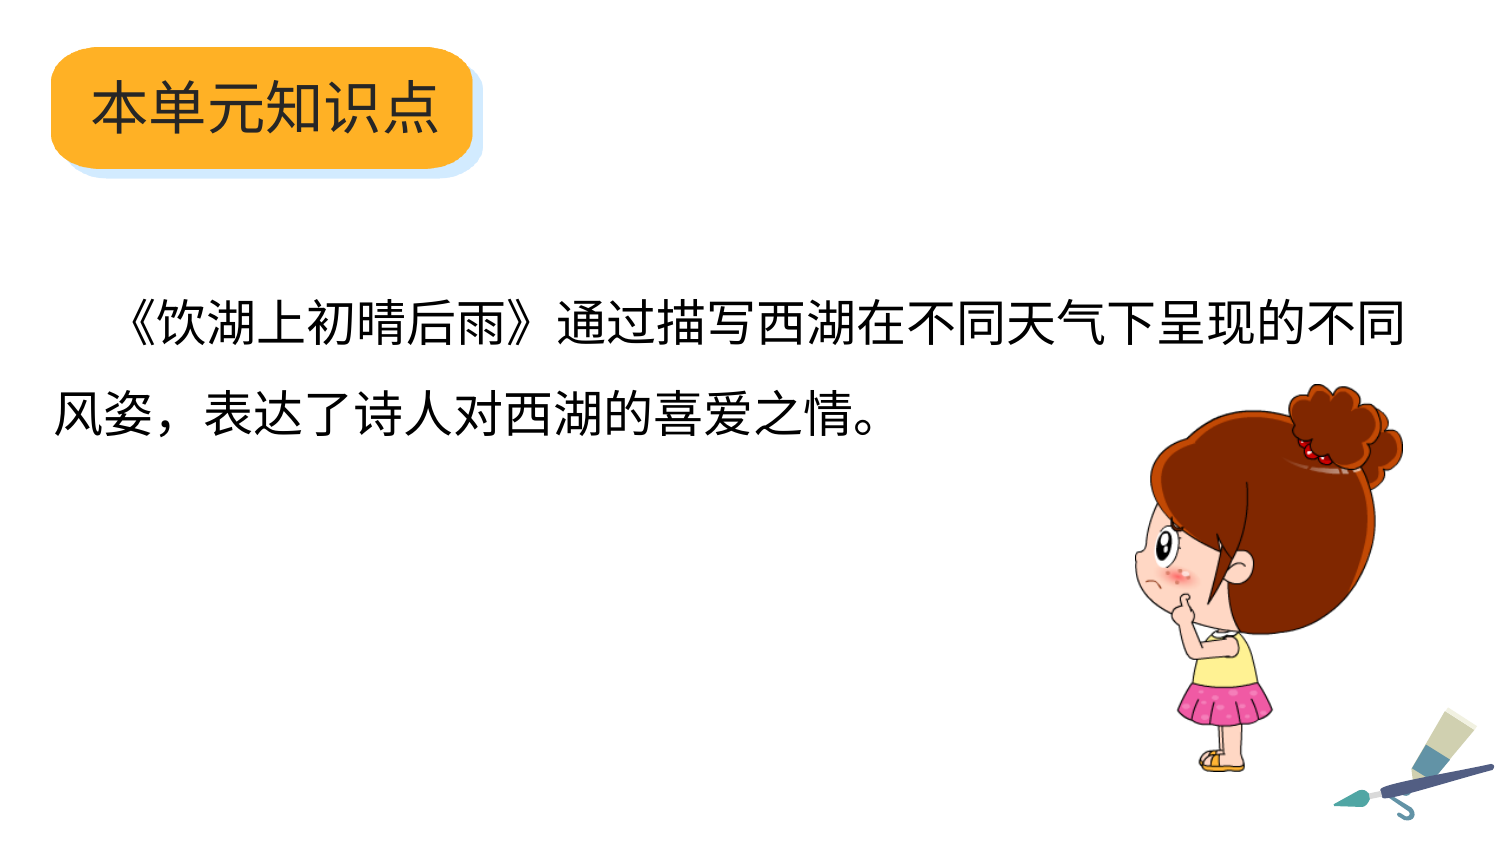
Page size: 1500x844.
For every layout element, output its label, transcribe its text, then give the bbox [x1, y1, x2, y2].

picture [51, 47, 483, 179]
text_box 《饮湖上初晴后雨》通过描写西湖在不同天气下呈现的不同风姿，表达了诗人对西湖的喜爱之情。 [42, 242, 1458, 449]
picture [1135, 384, 1403, 772]
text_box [1358, 708, 1481, 844]
